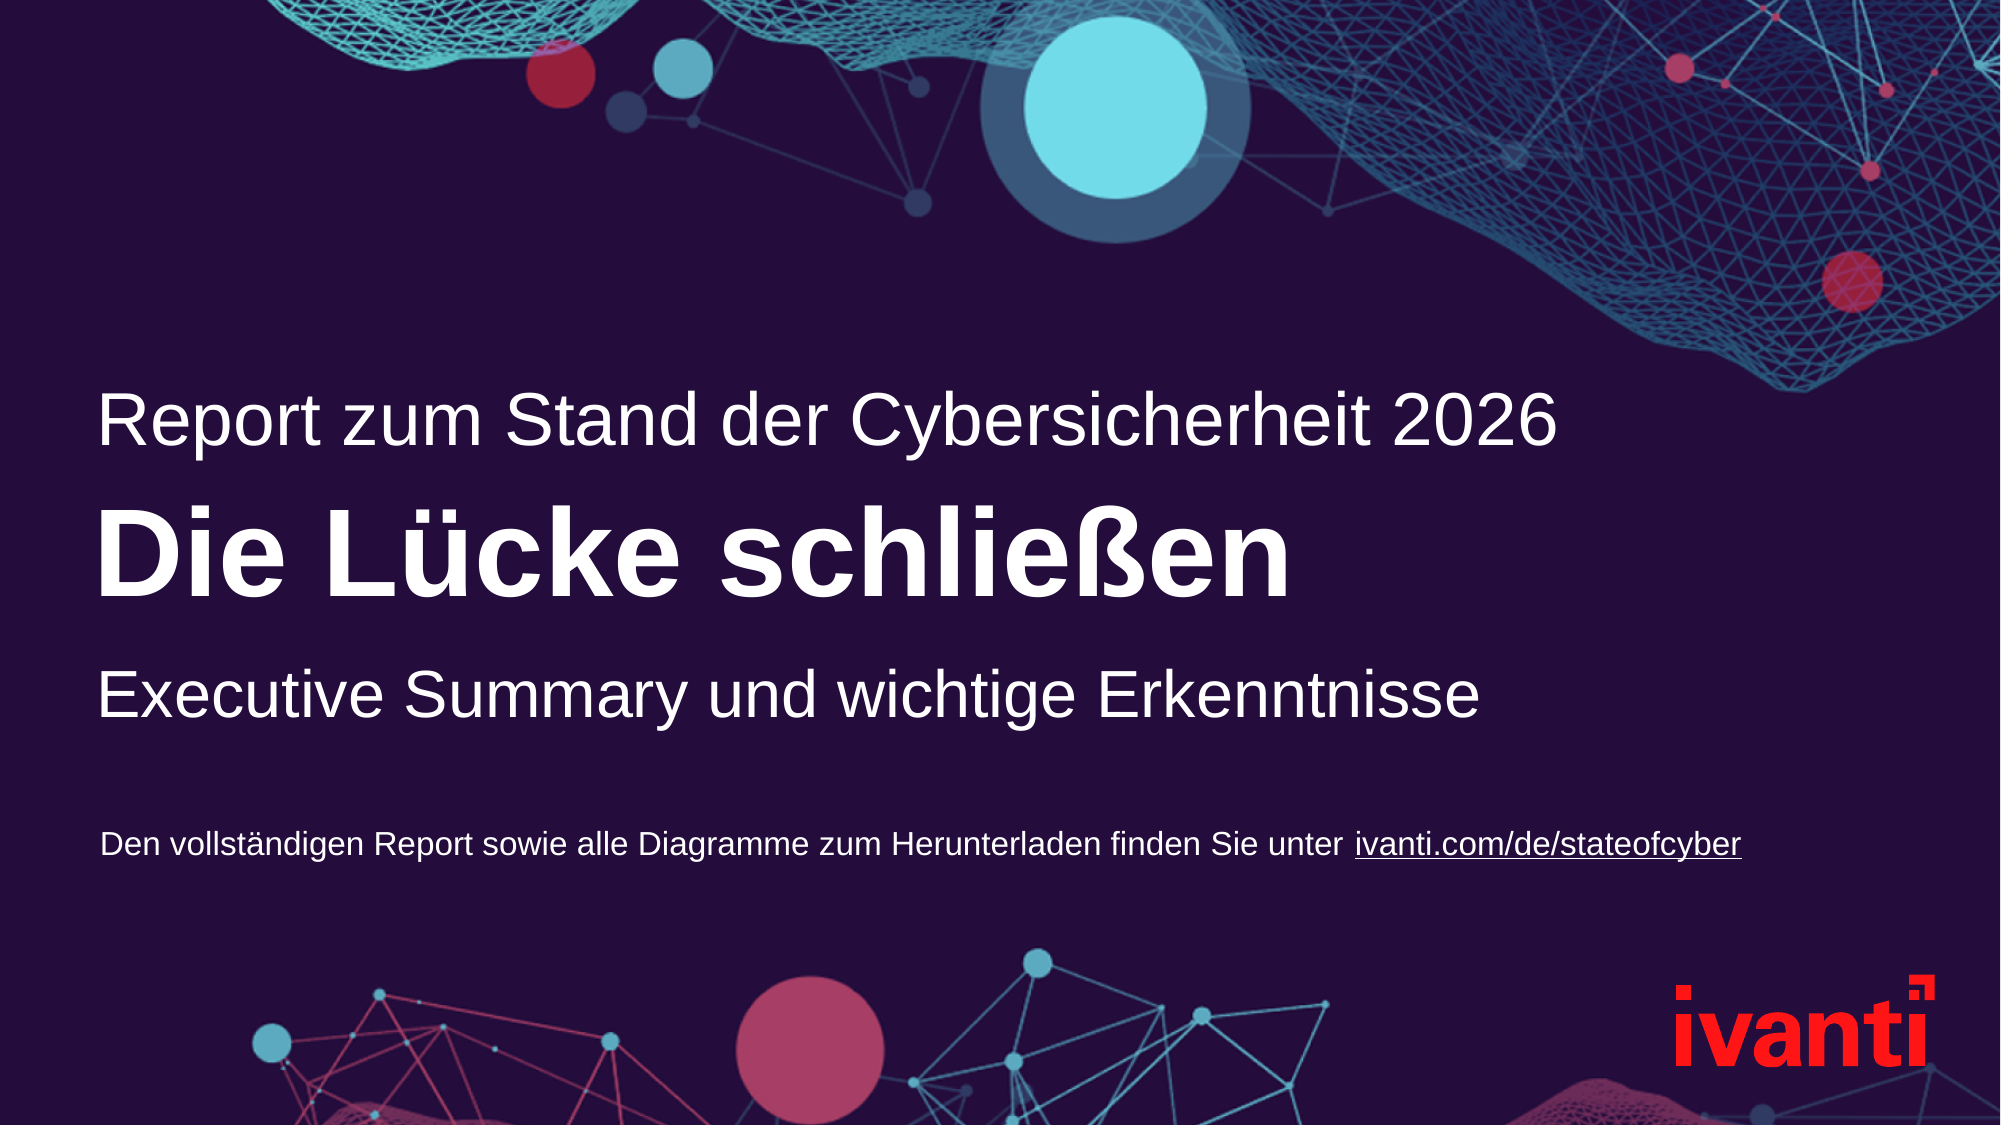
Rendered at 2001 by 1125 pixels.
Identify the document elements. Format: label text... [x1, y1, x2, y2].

text_box Den vollständigen Report sowie alle Diagramme zum Herunterladen finden Sie unter ivanti.com/de/stateofcyber [99, 807, 1794, 863]
text_box Executive Summary und wichtige Erkenntnisse [86, 645, 1575, 816]
picture [0, 0, 2001, 1125]
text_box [83, 365, 1813, 629]
